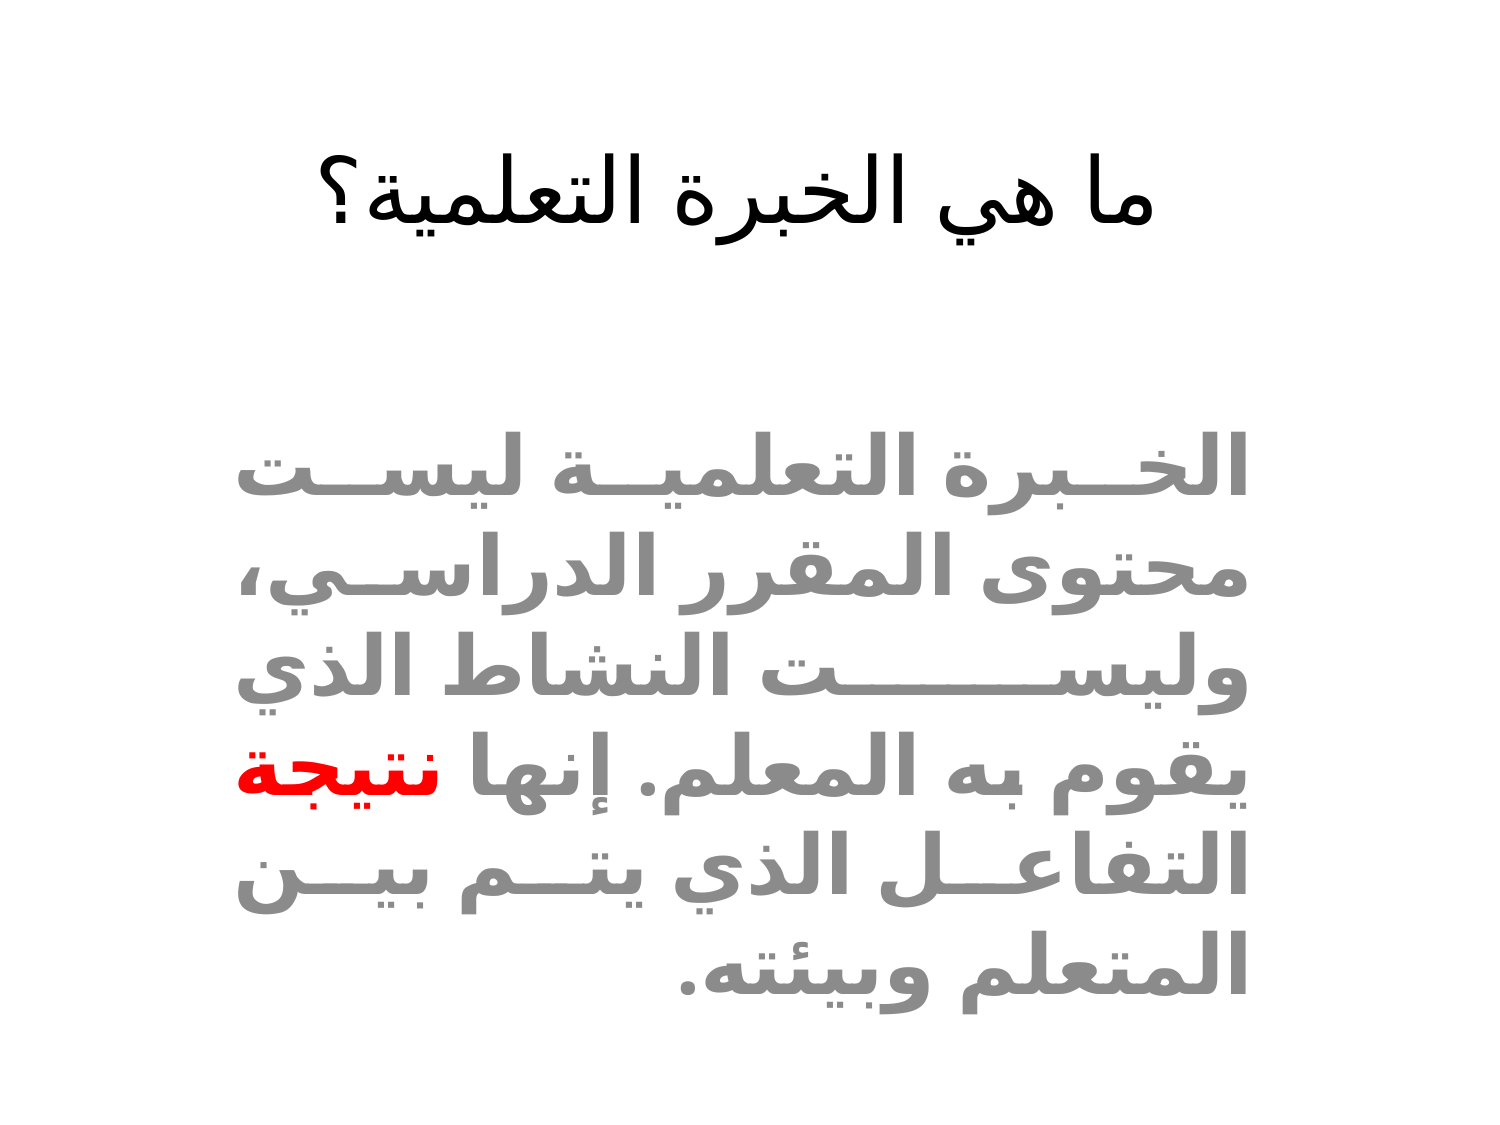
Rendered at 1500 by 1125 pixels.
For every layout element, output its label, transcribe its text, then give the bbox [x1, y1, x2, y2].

subtitle الخبرة التعلمية ليست محتوى المقرر الدراسي، وليست النشاط الذي يقوم به المعلم. إنها نتيجة التفاعل الذي يتم بين المتعلم وبيئته. [218, 404, 1269, 1125]
title ما هي الخبرة التعلمية؟ [100, 66, 1376, 308]
